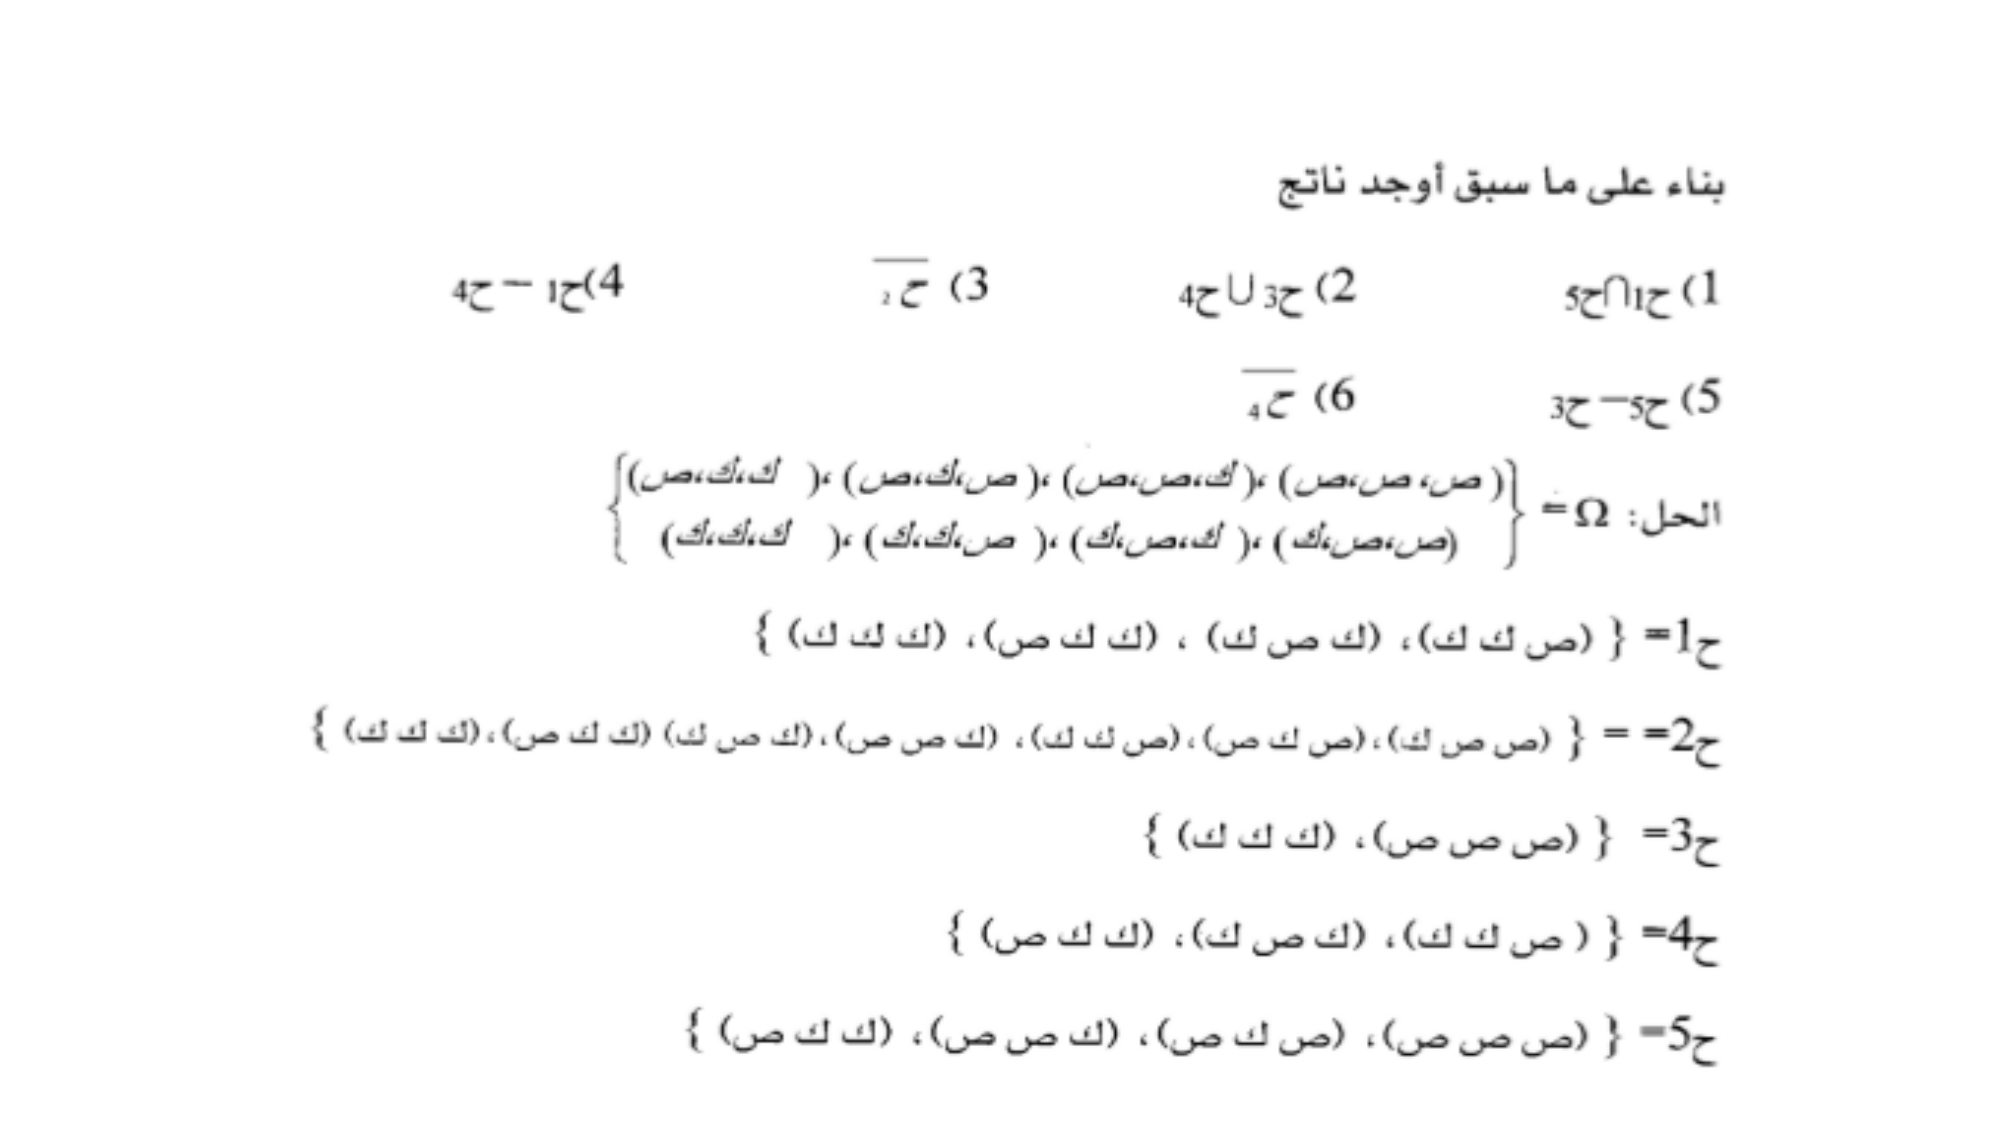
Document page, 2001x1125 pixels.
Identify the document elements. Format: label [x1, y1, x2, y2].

picture [197, 111, 1803, 1078]
